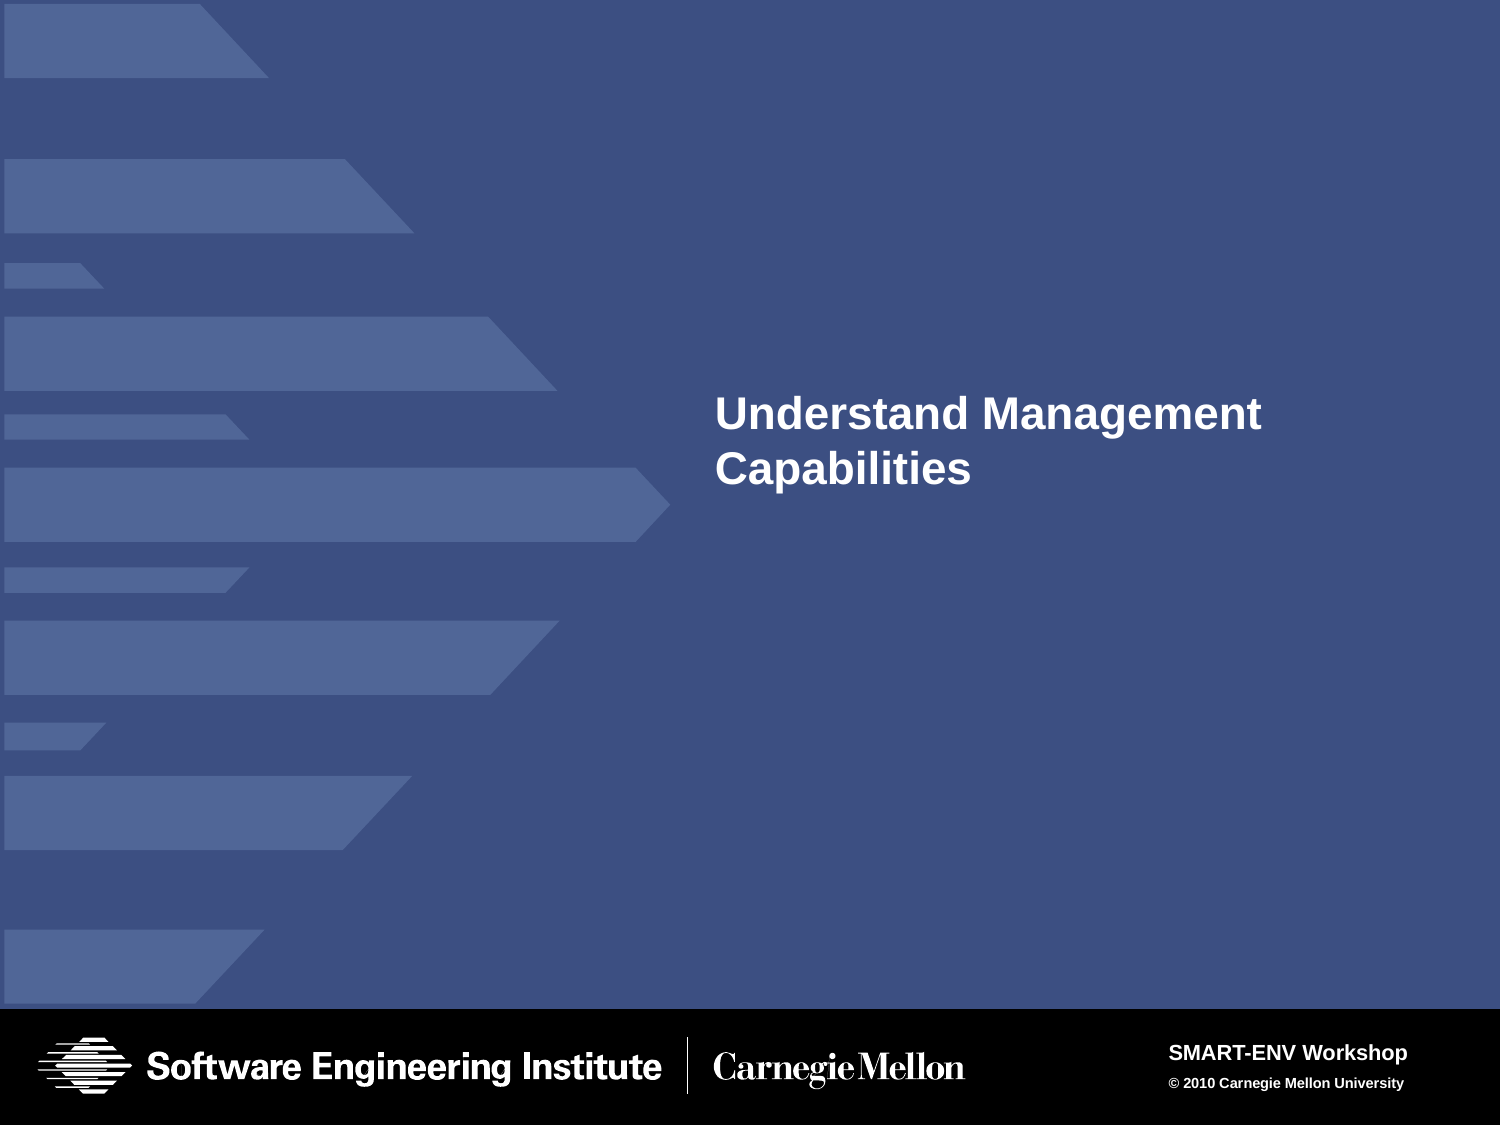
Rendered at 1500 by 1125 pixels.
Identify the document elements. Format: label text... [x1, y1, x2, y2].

title Understand Management Capabilities [699, 376, 1401, 503]
